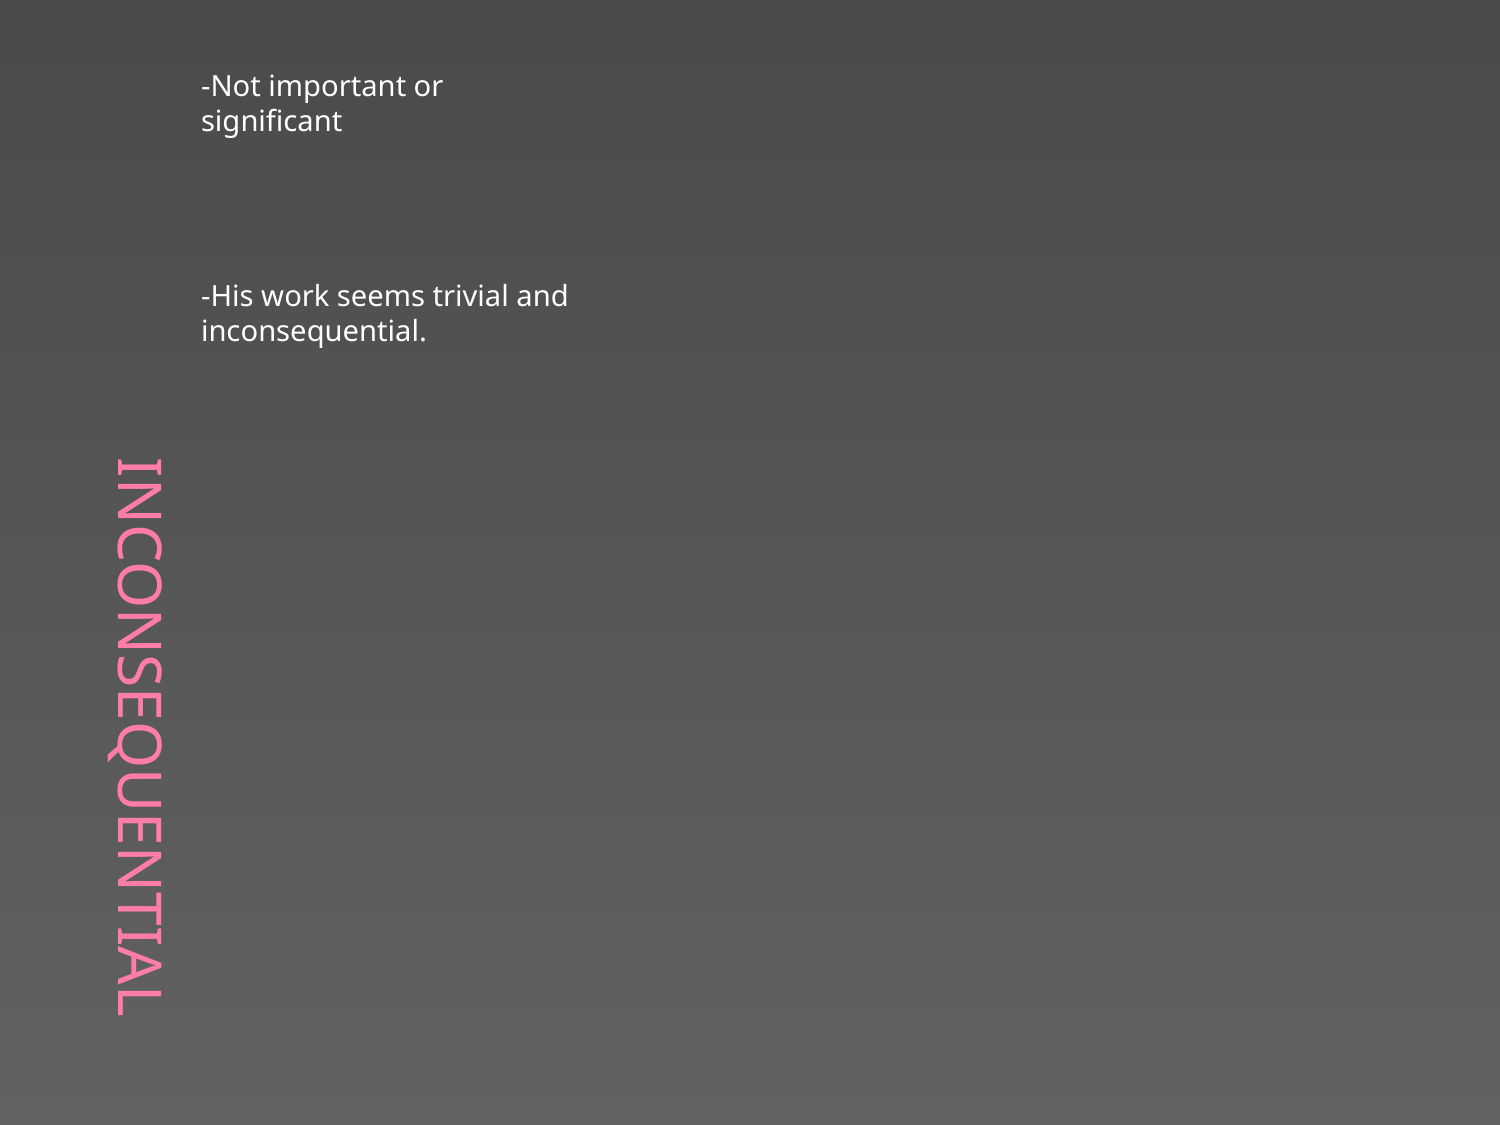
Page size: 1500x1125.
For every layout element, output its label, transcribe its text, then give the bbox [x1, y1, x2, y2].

title Inconsequential [36, 60, 186, 1036]
list -Not important or significant -His work seems trivial and inconsequential. [186, 60, 587, 1036]
